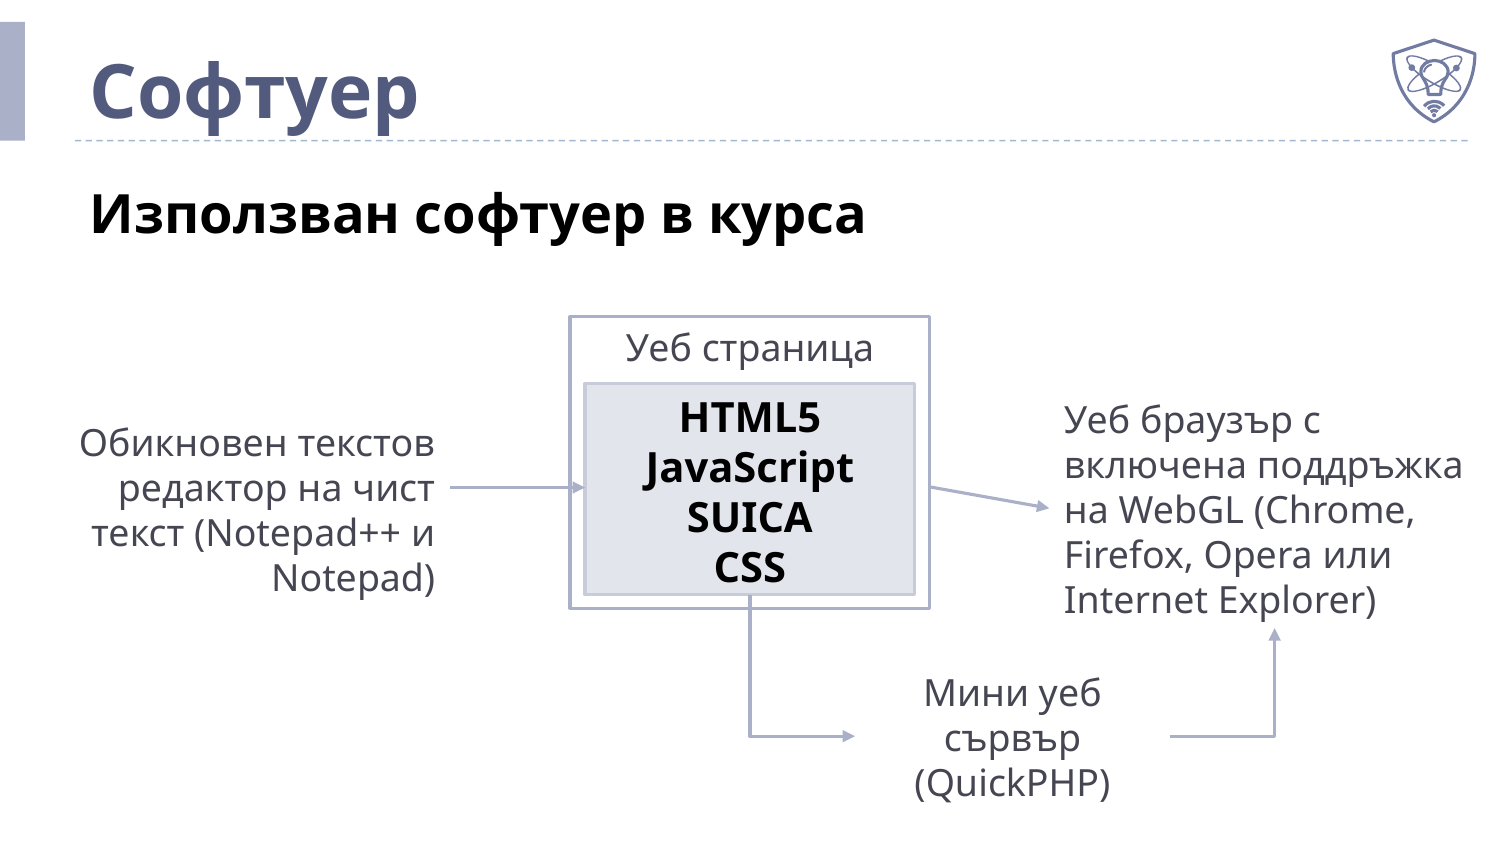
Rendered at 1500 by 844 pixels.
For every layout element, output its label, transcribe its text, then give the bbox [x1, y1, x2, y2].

text_box HTML5 JavaScript SUICA CSS [583, 382, 916, 596]
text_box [1169, 585, 1275, 715]
list Използван софтуер в курса [868, 498, 1163, 661]
text_box Обикновен текстов редактор на чист текст (Notepad++ и Notepad) [25, 411, 450, 607]
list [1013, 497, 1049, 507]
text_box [742, 601, 863, 708]
text_box Уеб браузър с включена поддръжка на WebGL (Chrome, Firefox, Opera или Internet Explorer) [1049, 388, 1500, 629]
list Използван софтуер в курса [75, 171, 1475, 486]
text_box Мини уеб сървър (QuickPHP) [854, 661, 1170, 812]
title Софтуер [75, 18, 1475, 141]
list Използван софтуер в курса [75, 499, 1475, 835]
text_box Уеб страница [568, 315, 931, 610]
